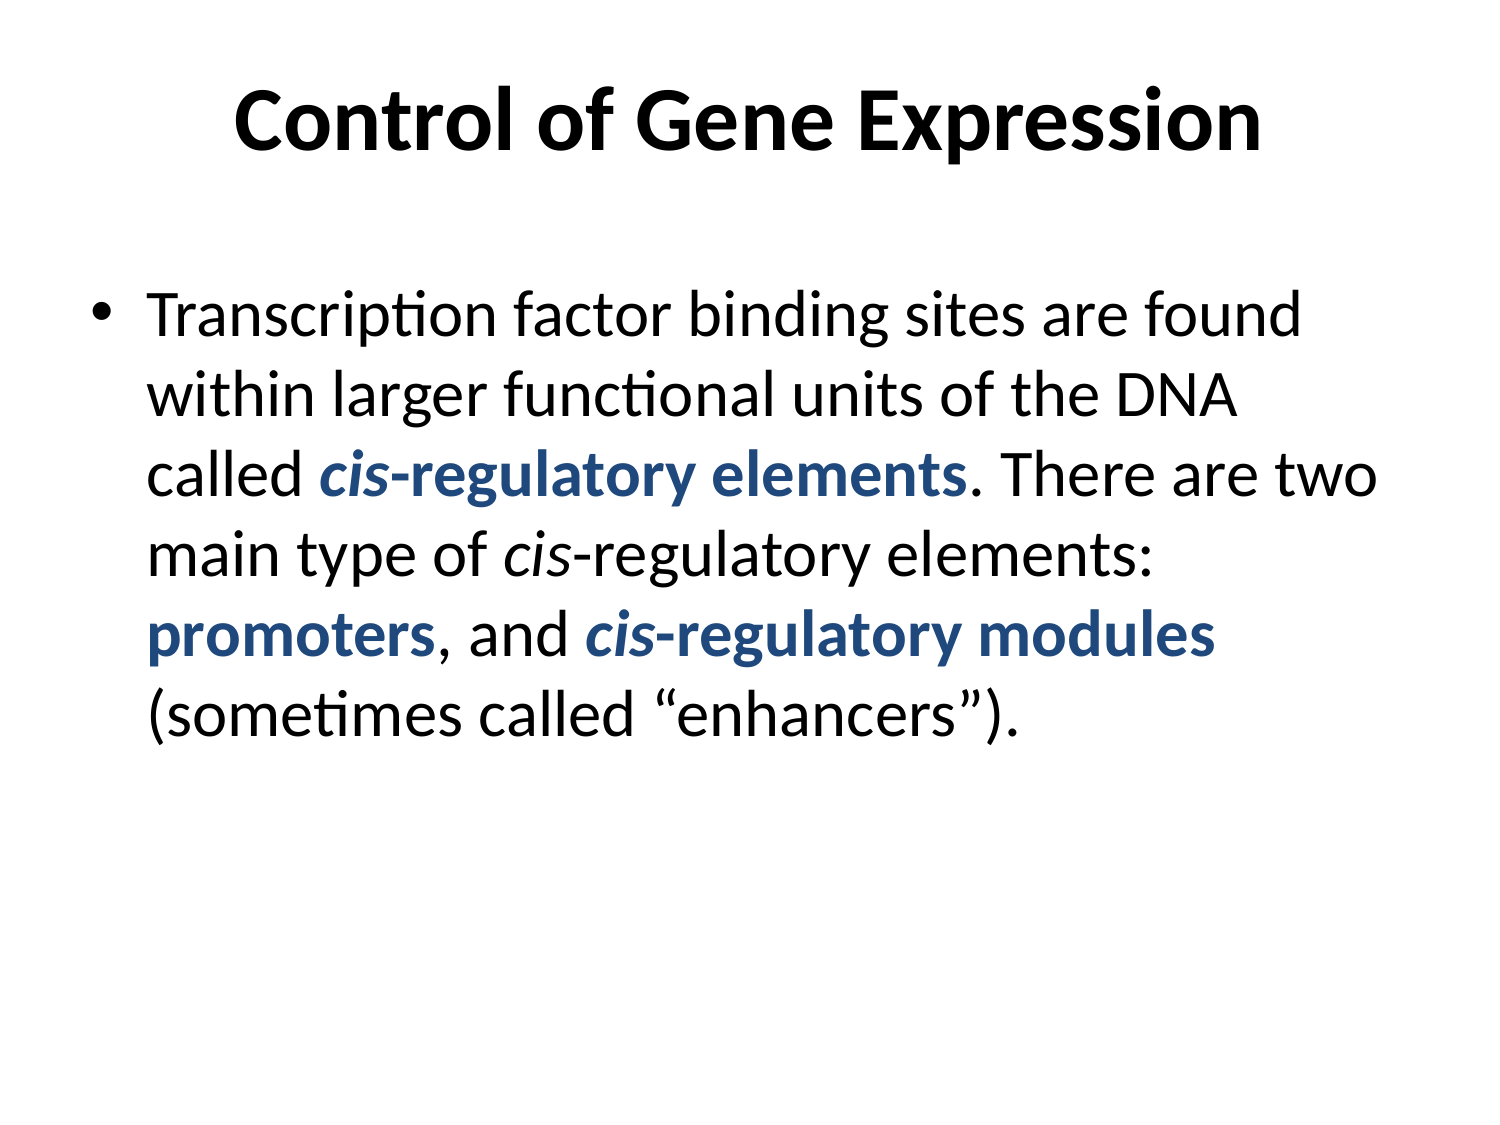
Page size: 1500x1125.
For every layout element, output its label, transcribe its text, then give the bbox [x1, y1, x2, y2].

list Transcription factor binding sites are found within larger functional units of the DNA called cis-regulatory elements. There are two main type of cis-regulatory elements: promoters, and cis-regulatory modules (sometimes called “enhancers”). [75, 262, 1425, 1005]
title Control of Gene Expression [75, 75, 1425, 262]
